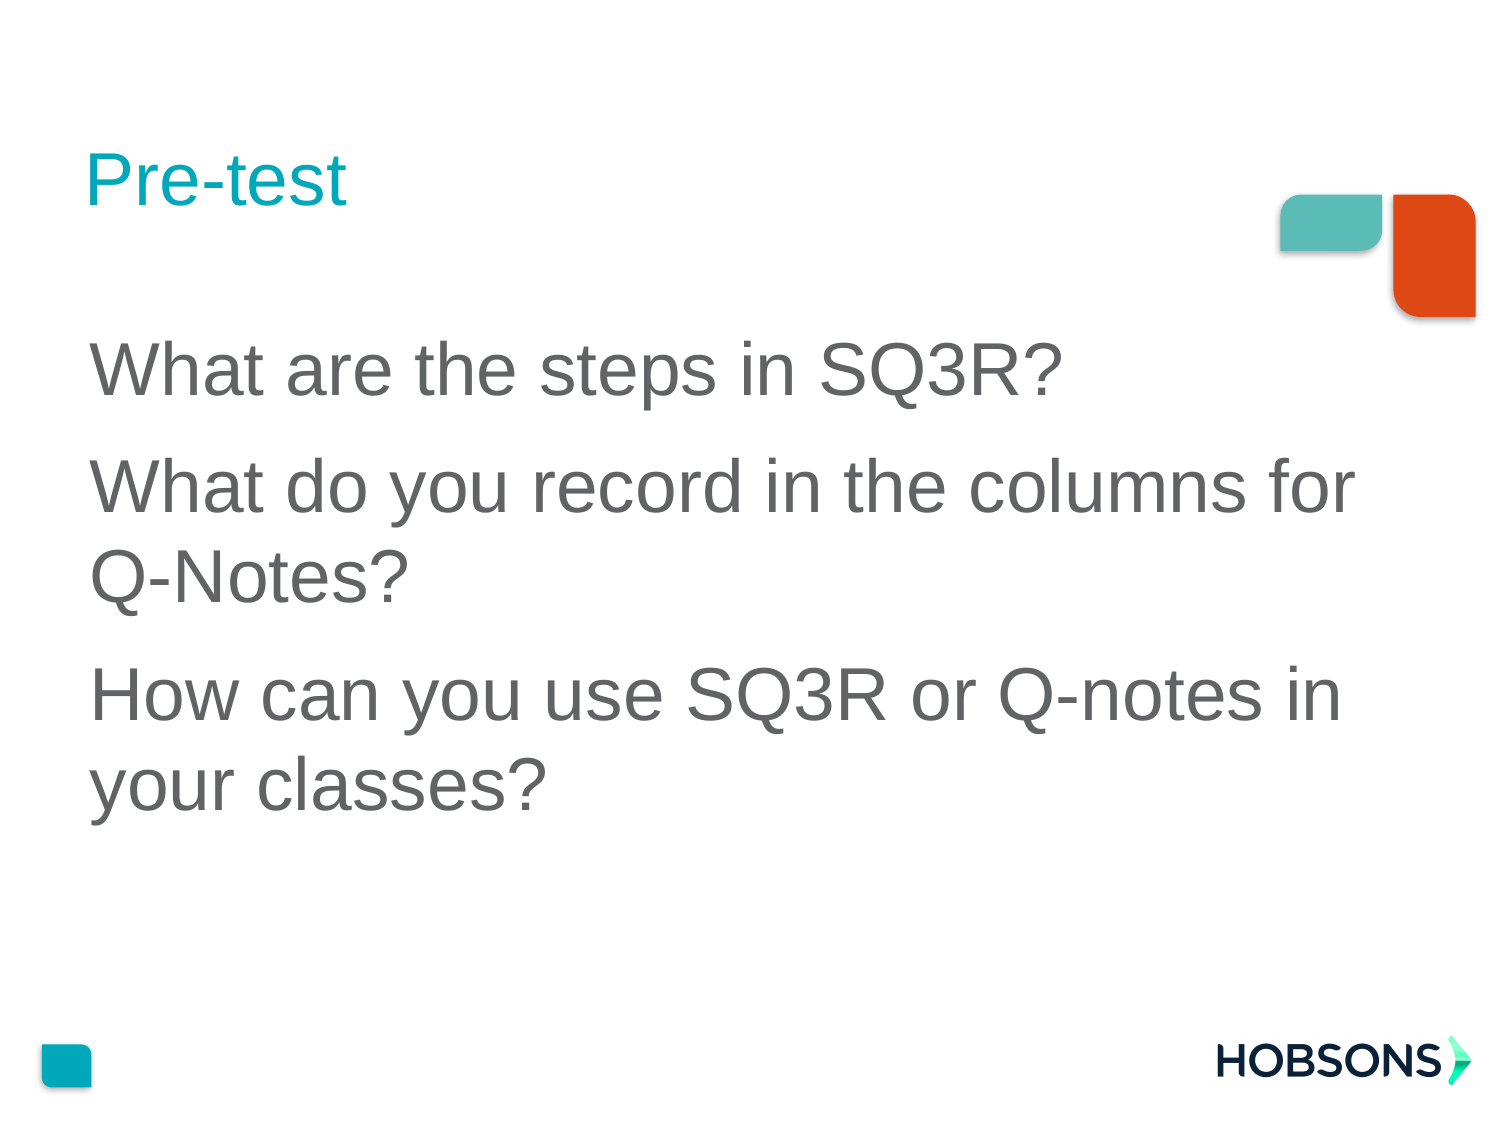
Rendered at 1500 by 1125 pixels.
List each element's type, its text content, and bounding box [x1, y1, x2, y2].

title Pre-test [69, 48, 1239, 236]
list What are the steps in SQ3R? What do you record in the columns for Q-Notes? How can you use SQ3R or Q-notes in your classes? [75, 312, 1425, 1013]
picture [1208, 1030, 1481, 1091]
